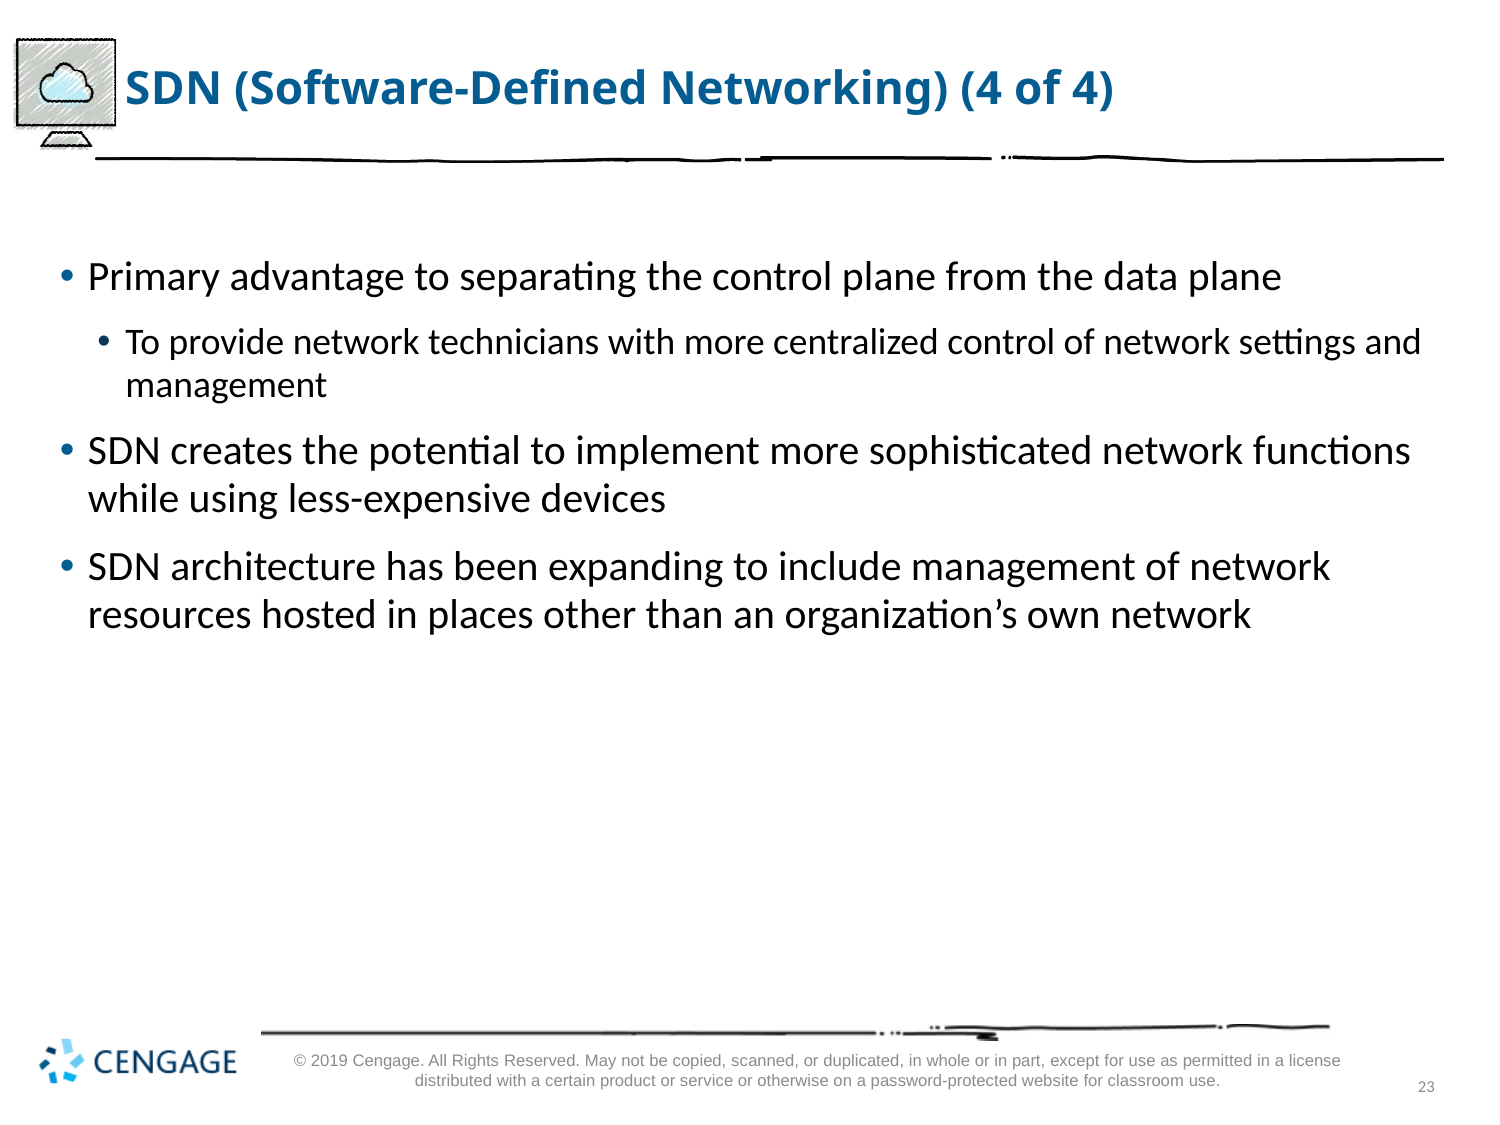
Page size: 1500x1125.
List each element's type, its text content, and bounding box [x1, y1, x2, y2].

picture [13, 36, 117, 151]
picture [261, 1024, 1331, 1041]
footer © 2019 Cengage. All Rights Reserved. May not be copied, scanned, or duplicated, in whole or in part, except for use as permitted in a license distributed with a certain product or service or otherwise on a password-protected website for classroom use. [262, 1050, 1375, 1091]
title S D N (Software-Defined Networking) (4 of 4) [125, 66, 1442, 116]
picture [19, 1025, 249, 1096]
list Primary advantage to separating the control plane from the data plane To provide network technicians with more centralized control of network settings and management S D N creates the potential to implement more sophisticated network functions while using less-expensive devices S D N architecture has been expanding to include management of network resources hosted in places other than an organization’s own network [59, 252, 1441, 642]
picture [95, 155, 1444, 163]
